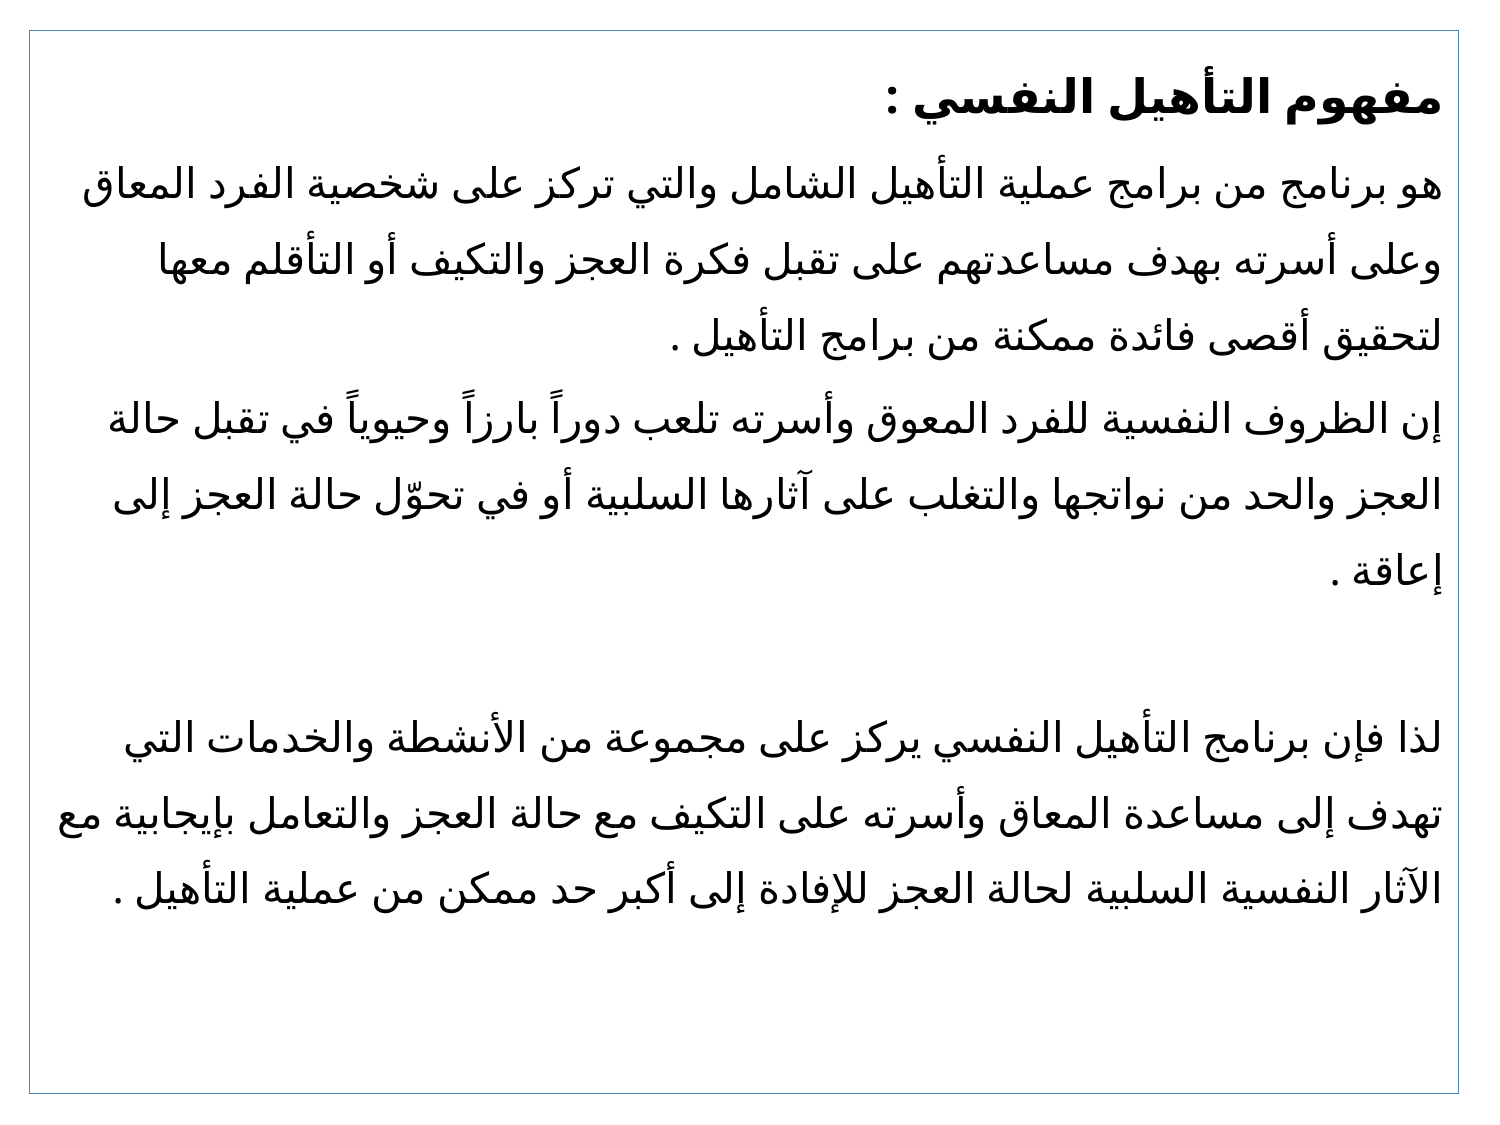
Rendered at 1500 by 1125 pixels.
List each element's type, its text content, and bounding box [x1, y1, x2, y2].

list مفهوم التأهيل النفسي : هو برنامج من برامج عملية التأهيل الشامل والتي تركز على شخصية الفرد المعاق وعلى أسرته بهدف مساعدتهم على تقبل فكرة العجز والتكيف أو التأقلم معها لتحقيق أقصى فائدة ممكنة من برامج التأهيل . إن الظروف النفسية للفرد المعوق وأسرته تلعب دوراً بارزاً وحيوياً في تقبل حالة العجز والحد من نواتجها والتغلب على آثارها السلبية أو في تحوّل حالة العجز إلى إعاقة . لذا فإن برنامج التأهيل النفسي يركز على مجموعة من الأنشطة والخدمات التي تهدف إلى مساعدة المعاق وأسرته على التكيف مع حالة العجز والتعامل بإيجابية مع الآثار النفسية السلبية لحالة العجز للإفادة إلى أكبر حد ممكن من عملية التأهيل . [29, 30, 1459, 1094]
